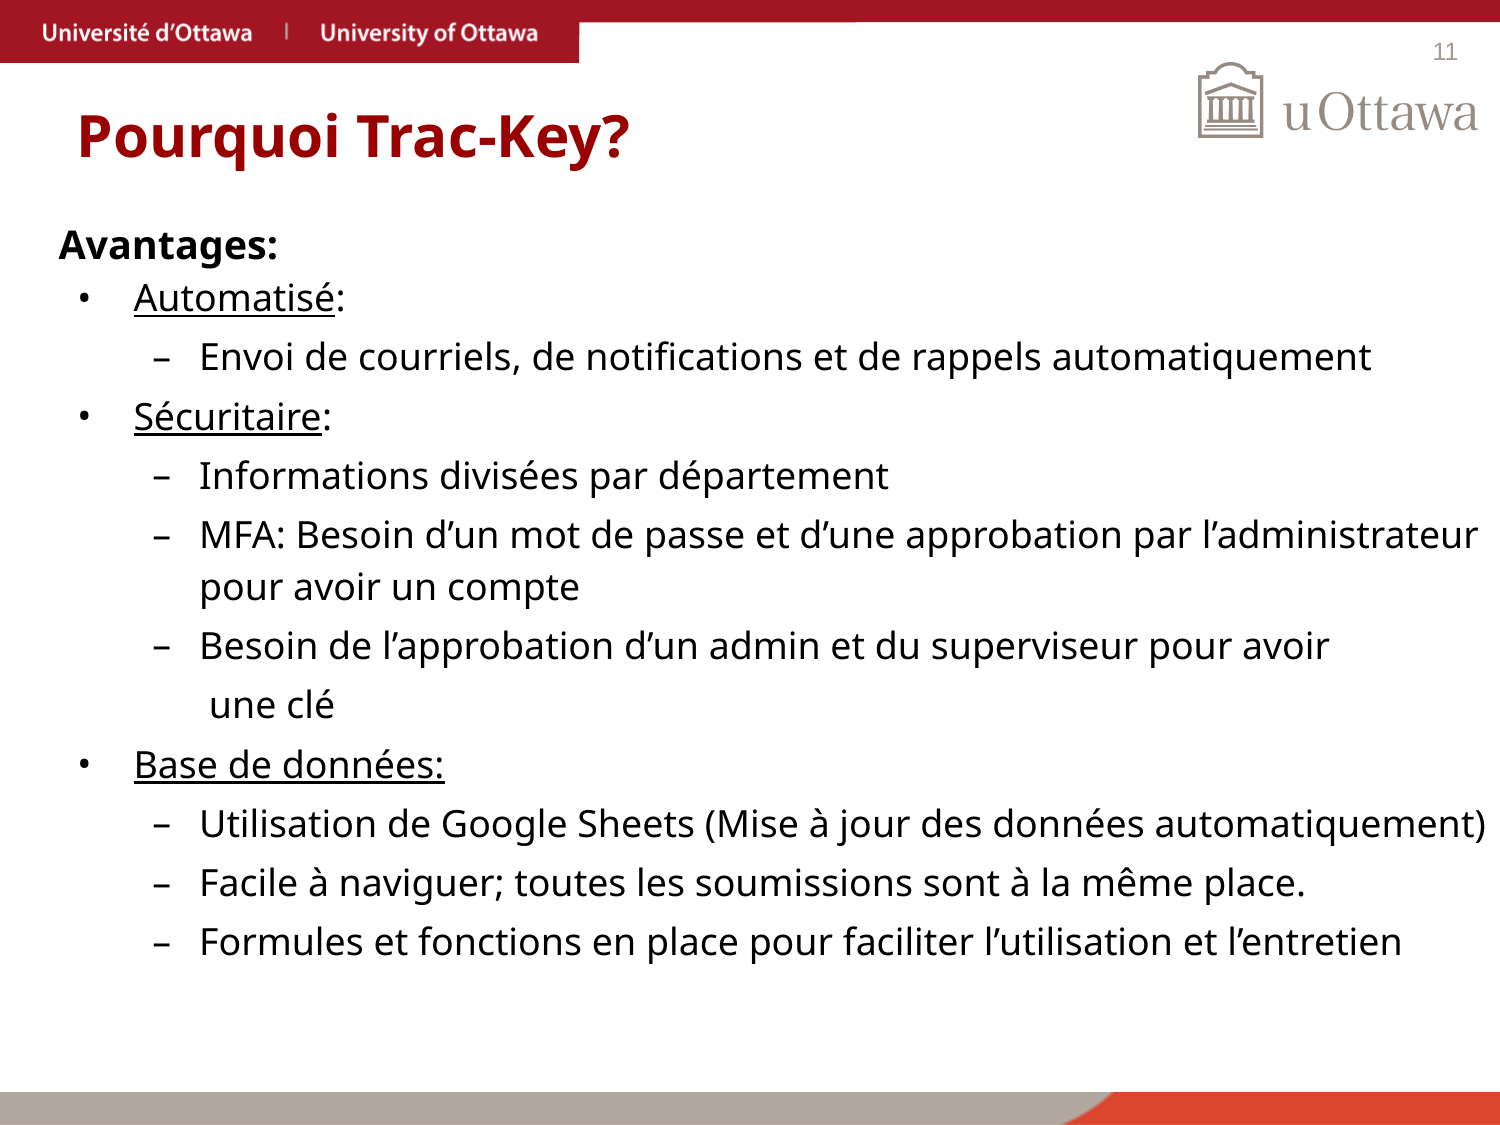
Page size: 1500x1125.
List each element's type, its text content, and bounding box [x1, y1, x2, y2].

picture [0, 0, 1500, 138]
list Avantages: Automatisé: Envoi de courriels, de notifications et de rappels automatiquement Sécuritaire: Informations divisées par département MFA: Besoin d’un mot de passe et d’une approbation par l’administrateur pour avoir un compte Besoin de l’approbation d’un admin et du superviseur pour avoir une clé Base de données: Utilisation de Google Sheets (Mise à jour des données automatiquement) Facile à naviguer; toutes les soumissions sont à la même place. Formules et fonctions en place pour faciliter l’utilisation et l’entretien [0, 205, 1500, 1037]
picture [0, 1092, 1500, 1125]
title Pourquoi Trac-Key? [61, 63, 1338, 205]
